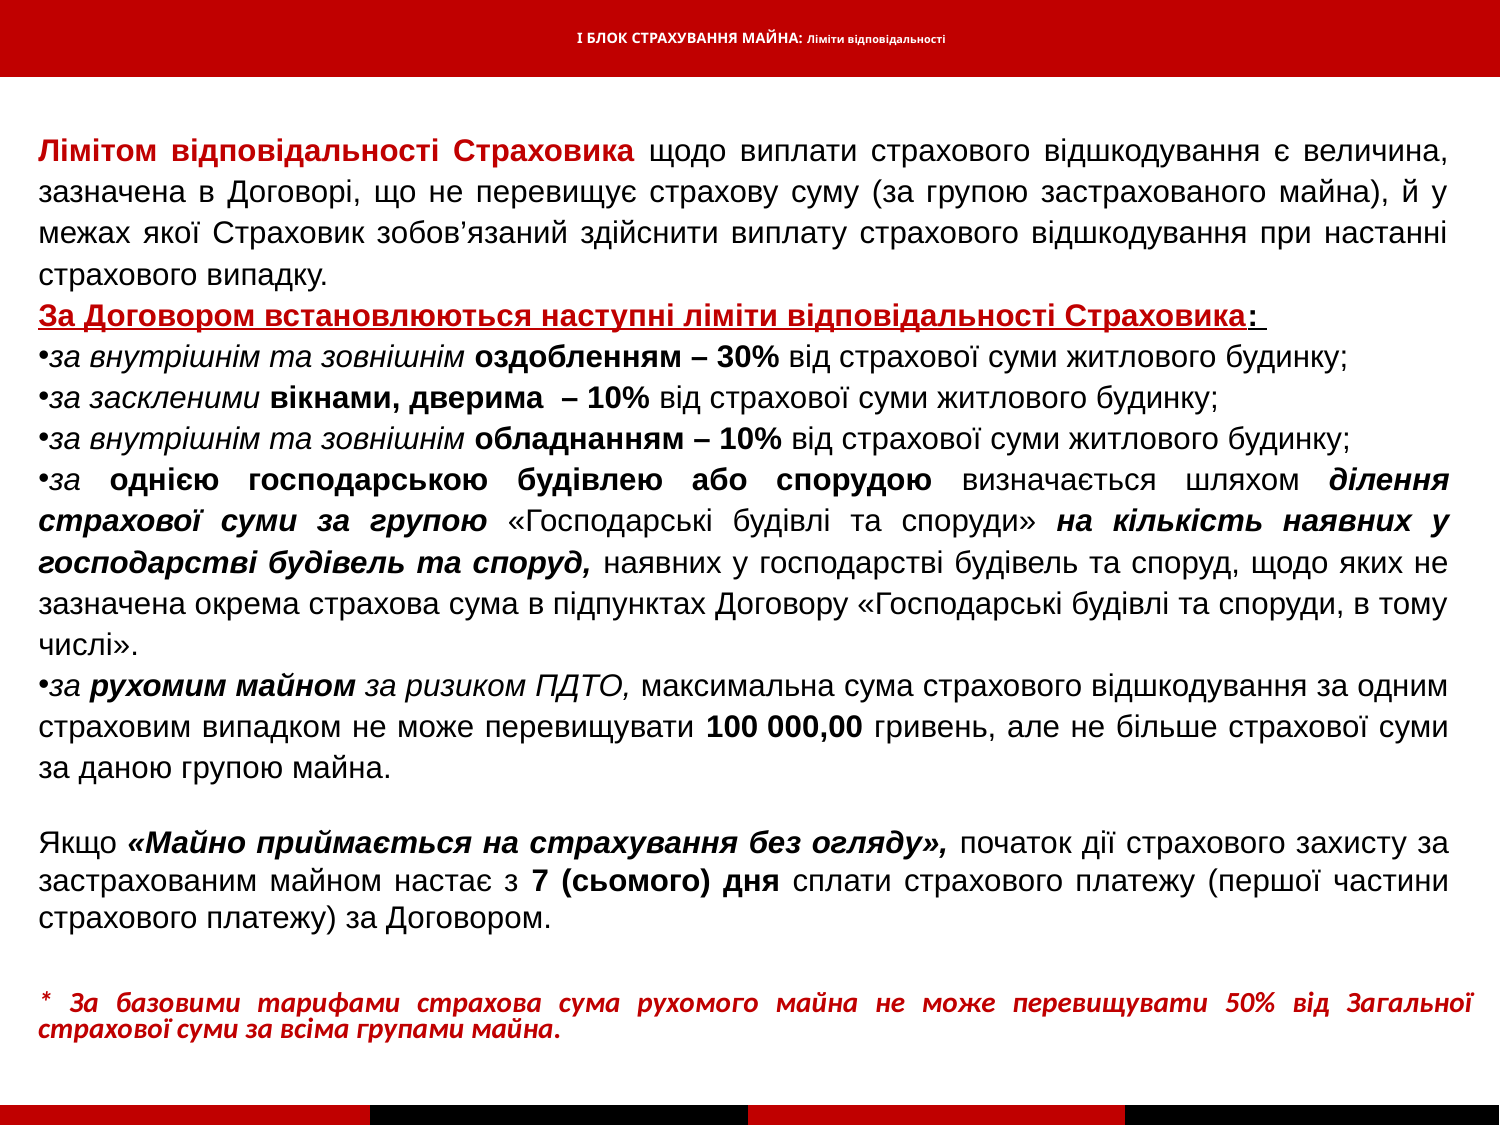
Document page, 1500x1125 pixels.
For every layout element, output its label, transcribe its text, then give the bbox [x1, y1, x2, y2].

text_box [0, 0, 1500, 77]
text_box * За базовими тарифами страхова сума рухомого майна не може перевищувати 50% від Загальної страхової суми за всіма групами майна. [23, 984, 1489, 1052]
title І БЛОК СТРАХУВАННЯ МАЙНА: Ліміти відповідальності [35, 1, 1489, 77]
text_box Лімітом відповідальності Страховика щодо виплати страхового відшкодування є величина, зазначена в Договорі, що не перевищує страхову суму (за групою застрахованого майна), й у межах якої Страховик зобов’язаний здійснити виплату страхового відшкодування при настанні страхового випадку. За Договором встановлюються наступні ліміти відповідальності Страховика: за внутрішнім та зовнішнім оздобленням – 30% від страхової суми житлового будинку; за заскленими вікнами, дверима – 10% від страхової суми житлового будинку; за внутрішнім та зовнішнім обладнанням – 10% від страхової суми житлового будинку; за однією господарською будівлею або спорудою визначається шляхом ділення страхової суми за групою «Господарські будівлі та споруди» на кількість наявних у господарстві будівель та споруд, наявних у господарстві будівель та споруд, щодо яких не зазначена окрема страхова сума в підпунктах Договору «Господарські будівлі та споруди, в тому числі». за рухомим майном за ризиком ПДТО, максимальна сума страхового відшкодування за одним страховим випадком не може перевищувати 100 000,00 гривень, але не більше страхової суми за даною групою майна. Якщо «Майно приймається на страхування без огляду», початок дії страхового захисту за застрахованим майном настає з 7 (сьомого) дня сплати страхового платежу (першої частини страхового платежу) за Договором. [23, 118, 1465, 943]
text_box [0, 1105, 1498, 1125]
